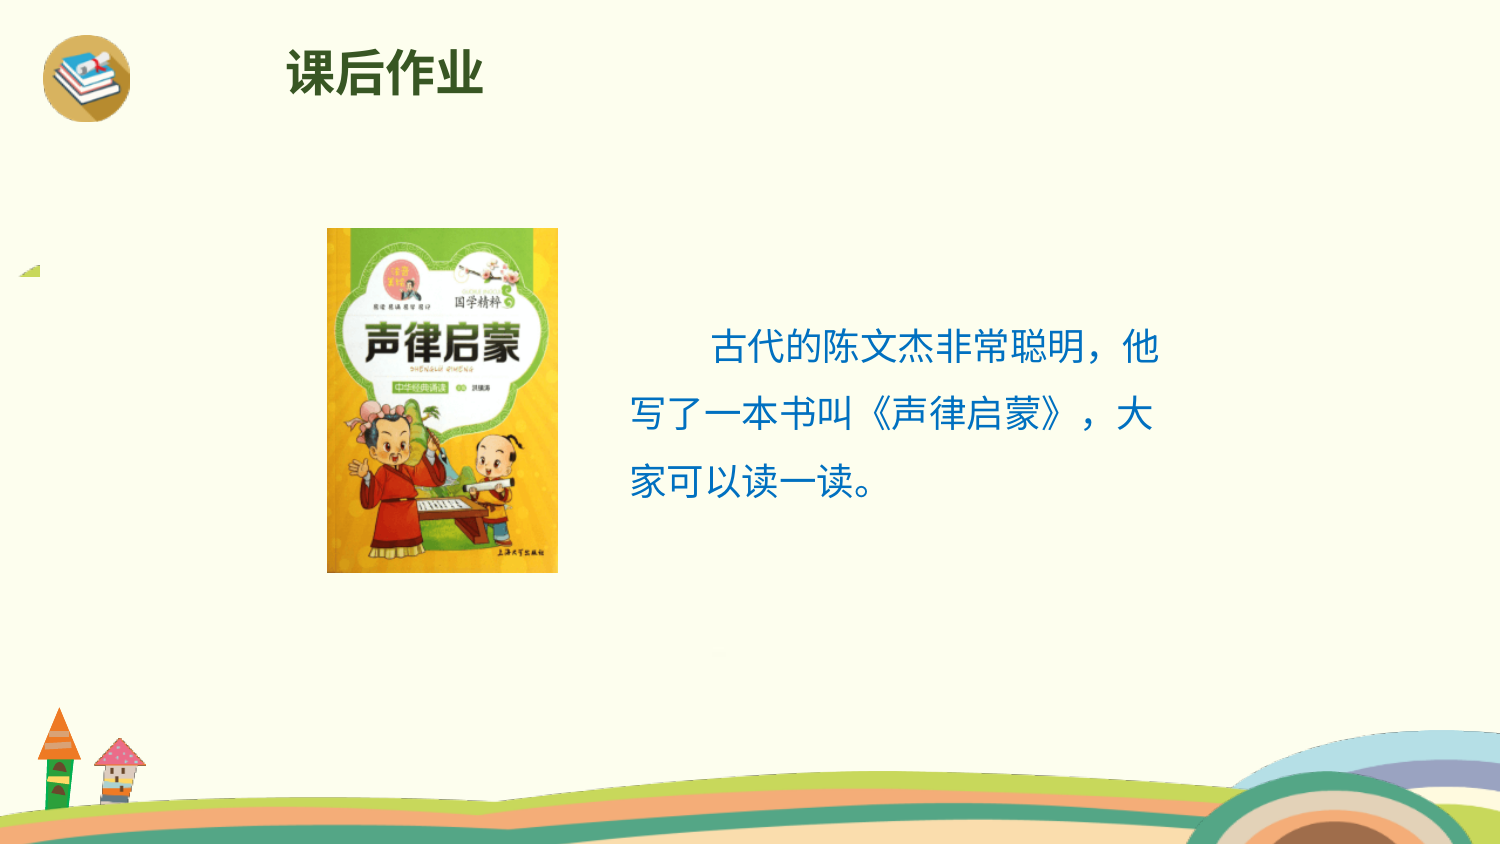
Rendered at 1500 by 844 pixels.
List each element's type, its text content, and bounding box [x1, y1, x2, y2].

text_box 古代的陈文杰非常聪明，他写了一本书叫《声律启蒙》，大家可以读一读。 [614, 292, 1206, 510]
text_box 课后作业 [274, 35, 498, 107]
picture [0, 0, 1500, 844]
